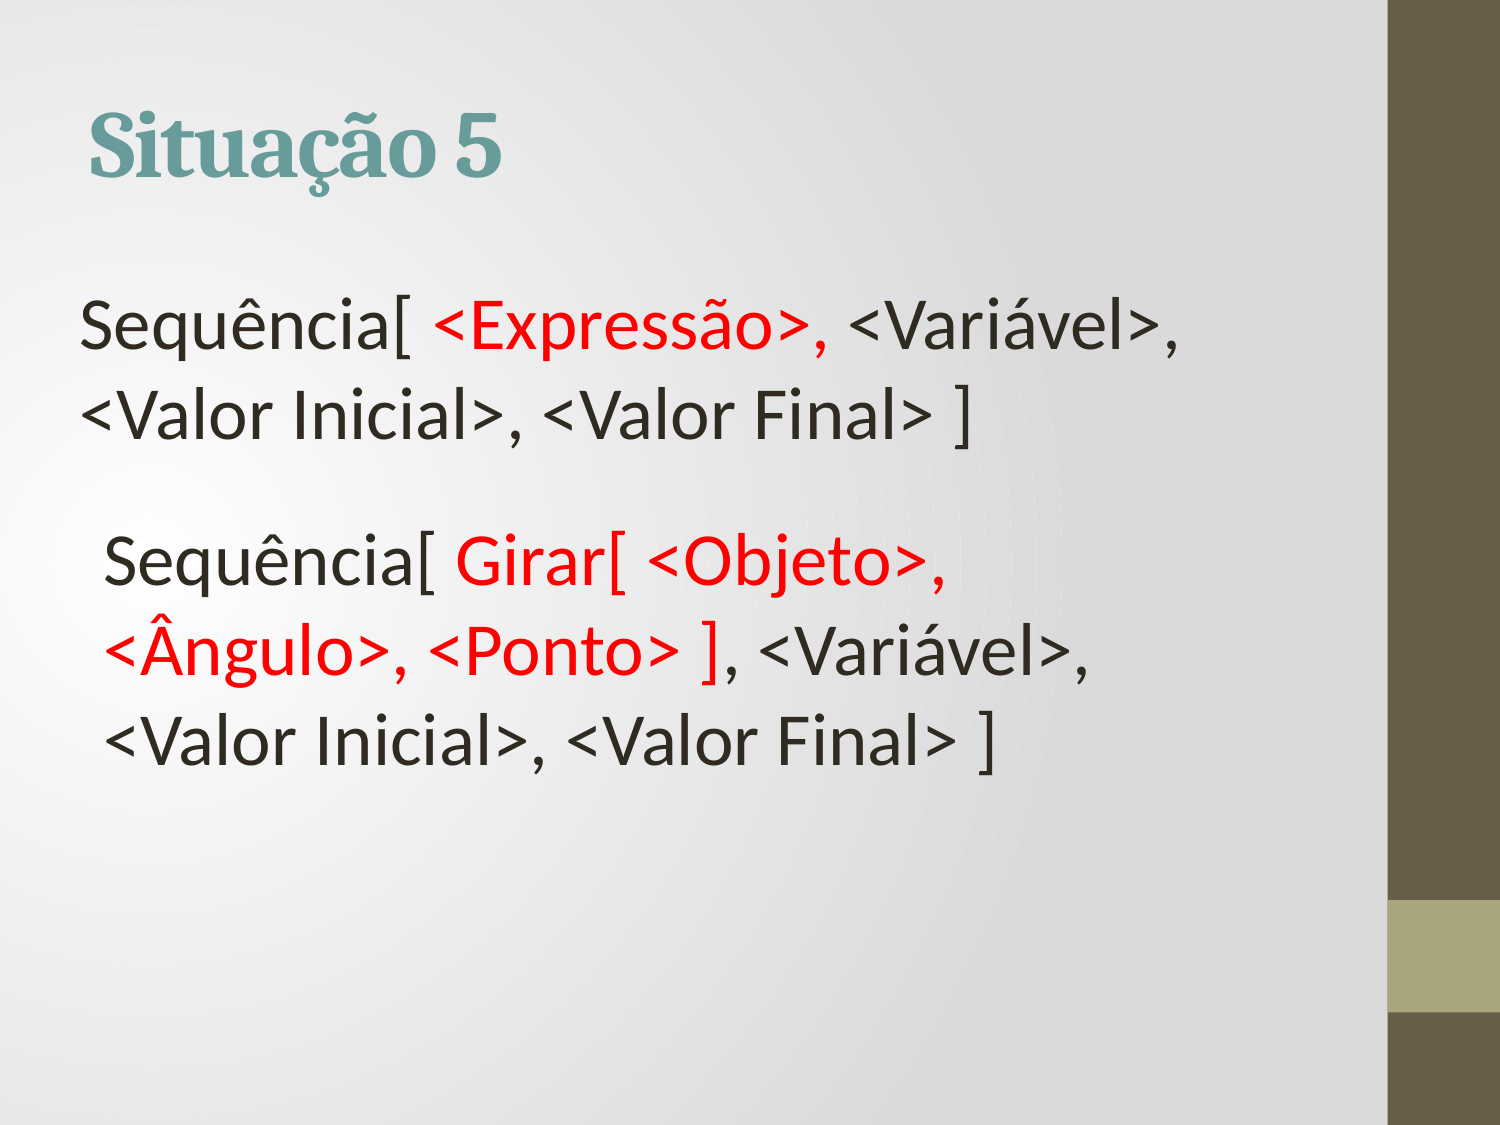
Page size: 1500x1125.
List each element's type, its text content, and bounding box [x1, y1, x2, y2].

title Situação 5 [75, 45, 1325, 233]
text_box Sequência[ Girar[ <Objeto>, <Ângulo>, <Ponto> ], <Variável>, <Valor Inicial>, <Valor Final> ] [88, 503, 1270, 789]
text_box Sequência[ <Expressão>, <Variável>, <Valor Inicial>, <Valor Final> ] [64, 267, 1270, 462]
